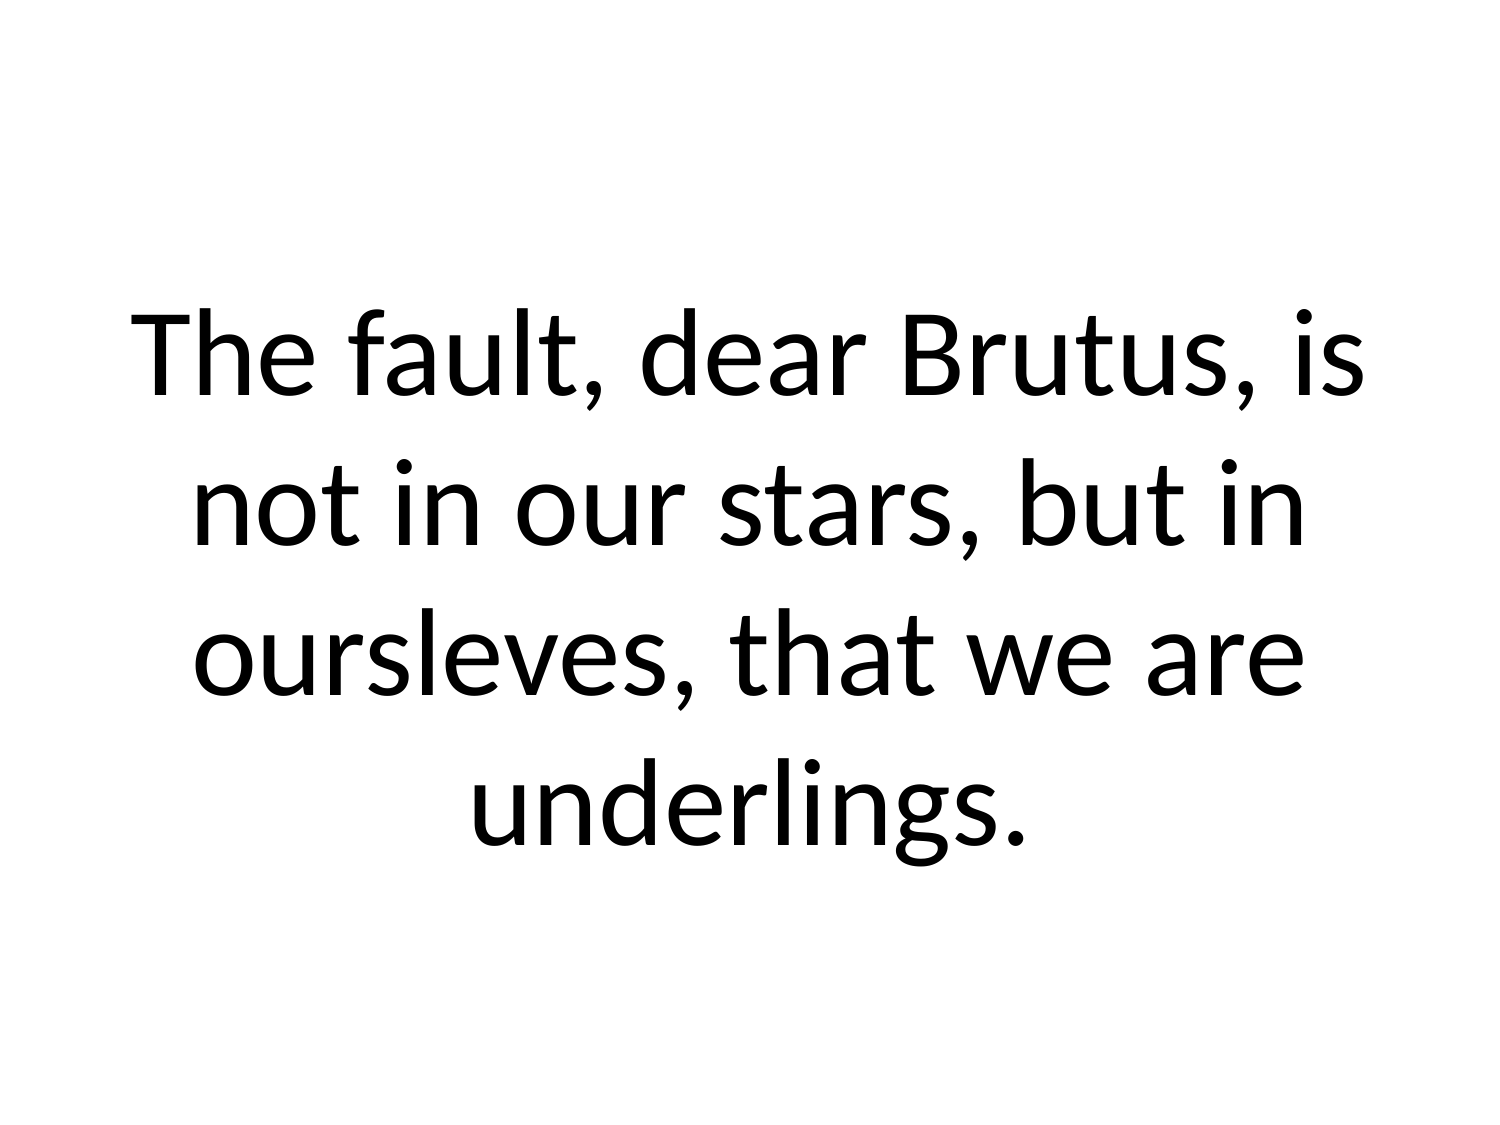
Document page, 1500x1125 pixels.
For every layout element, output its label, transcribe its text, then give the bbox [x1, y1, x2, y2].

list The fault, dear Brutus, is not in our stars, but in oursleves, that we are underlings. [75, 262, 1425, 1005]
